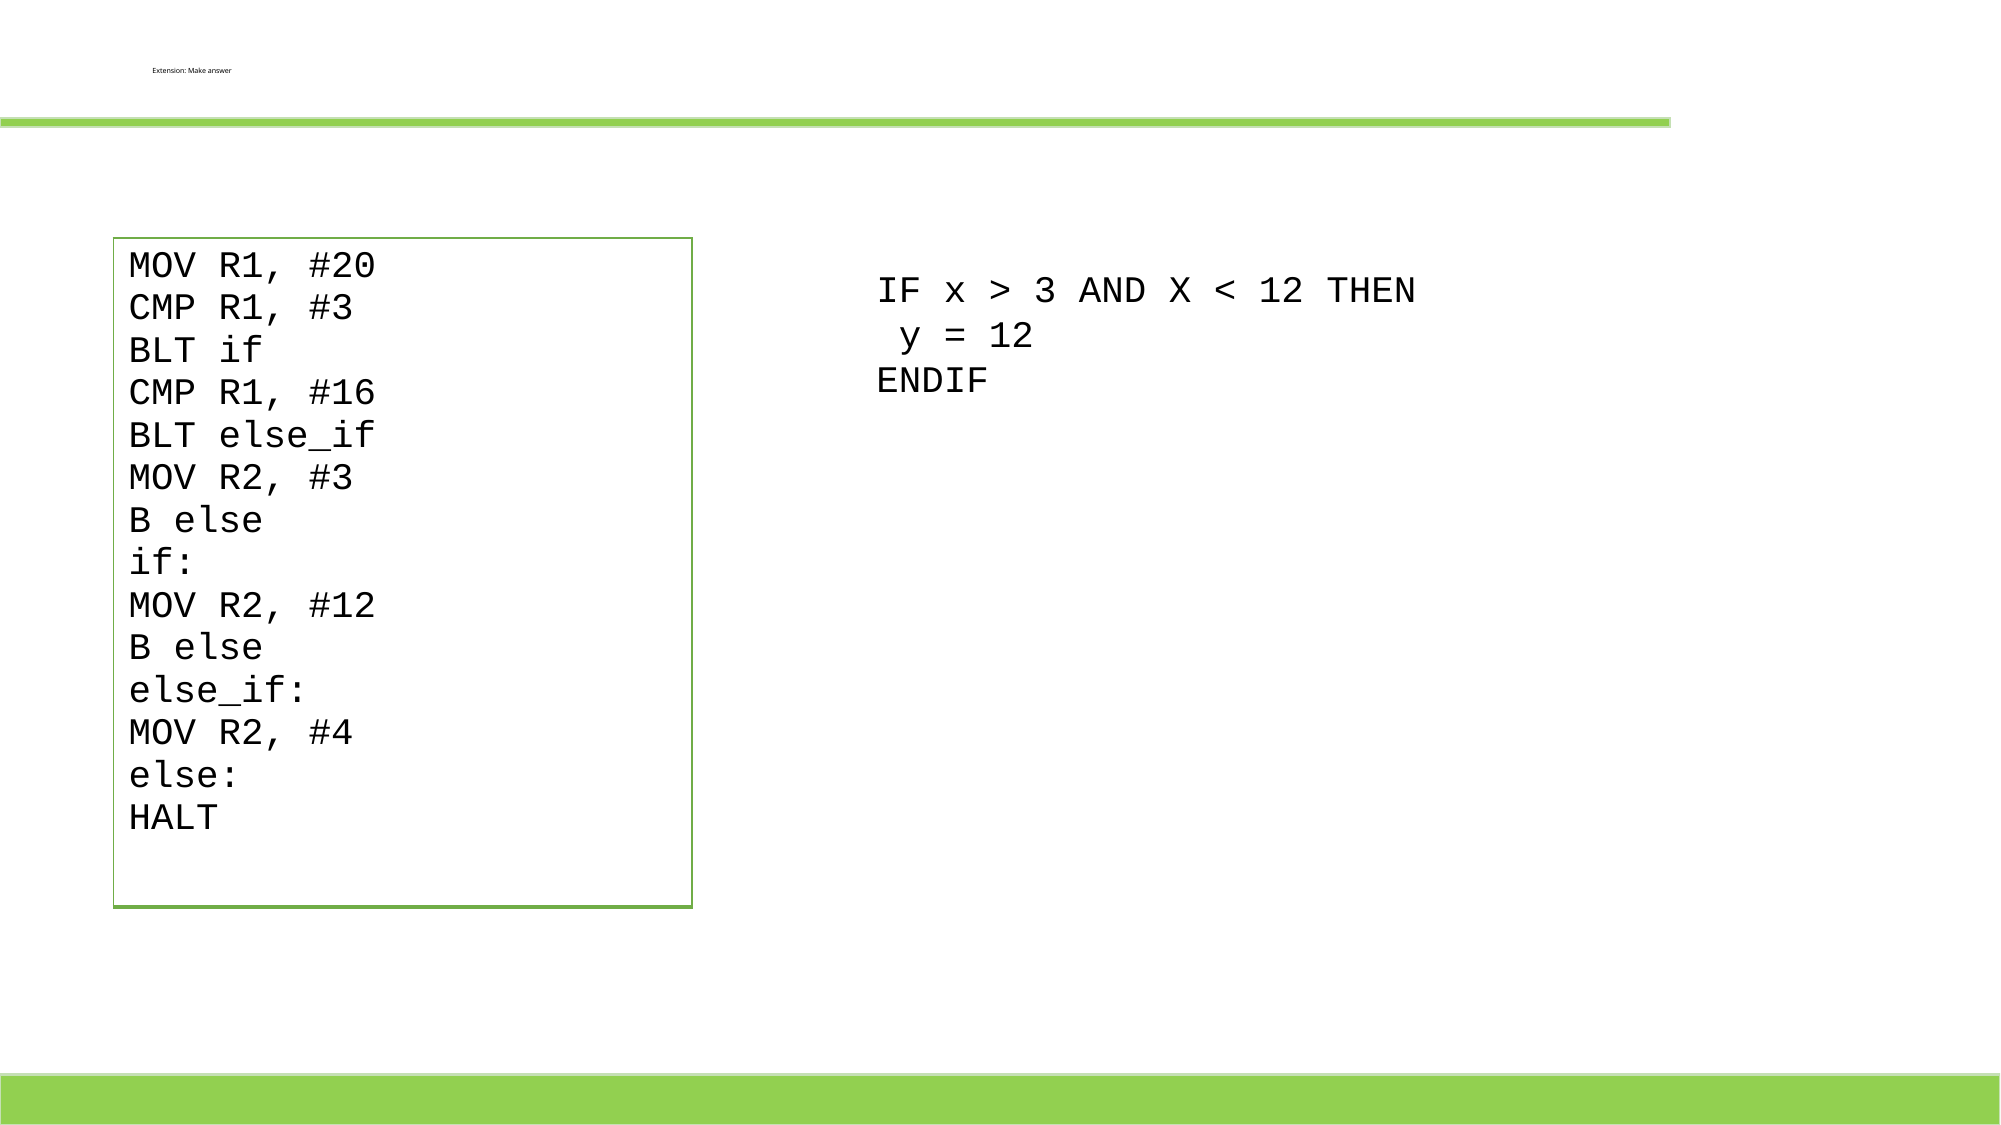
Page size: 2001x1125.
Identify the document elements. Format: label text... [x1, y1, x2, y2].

table_header MOV R1, #20 CMP R1, #3 BLT if CMP R1, #16 BLT else_if MOV R2, #3 B else if: MOV R2, #12 B else else_if: MOV R2, #4 else: HALT [114, 239, 691, 905]
text_box IF x > 3 AND X < 12 THEN y = 12 ENDIF [861, 257, 1863, 408]
title Extension: Make answer [137, 59, 1863, 89]
